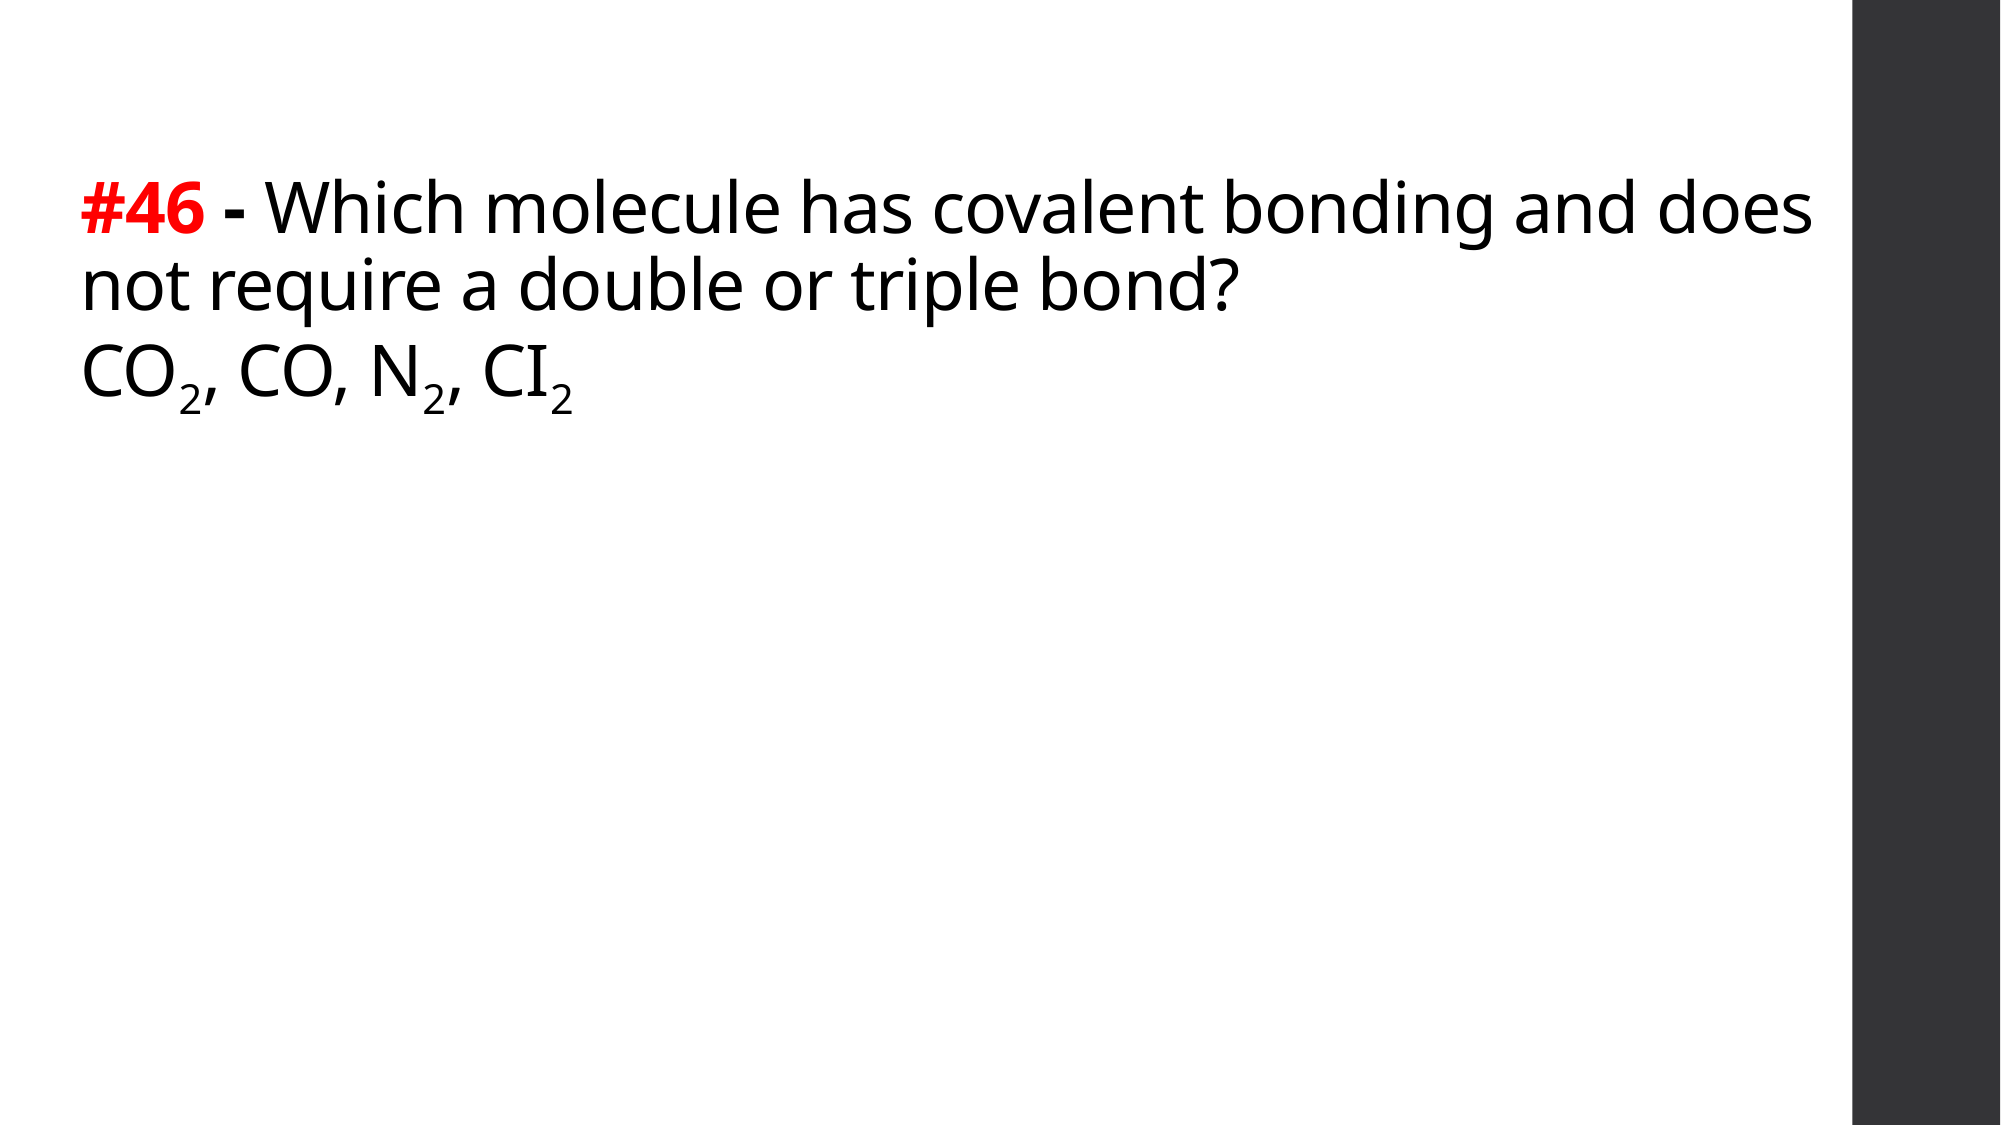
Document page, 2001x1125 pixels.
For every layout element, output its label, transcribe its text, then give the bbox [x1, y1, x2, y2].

title #46 - Which molecule has covalent bonding and does not require a double or triple bond? CO2, CO, N2, CI2 [65, 160, 1866, 422]
